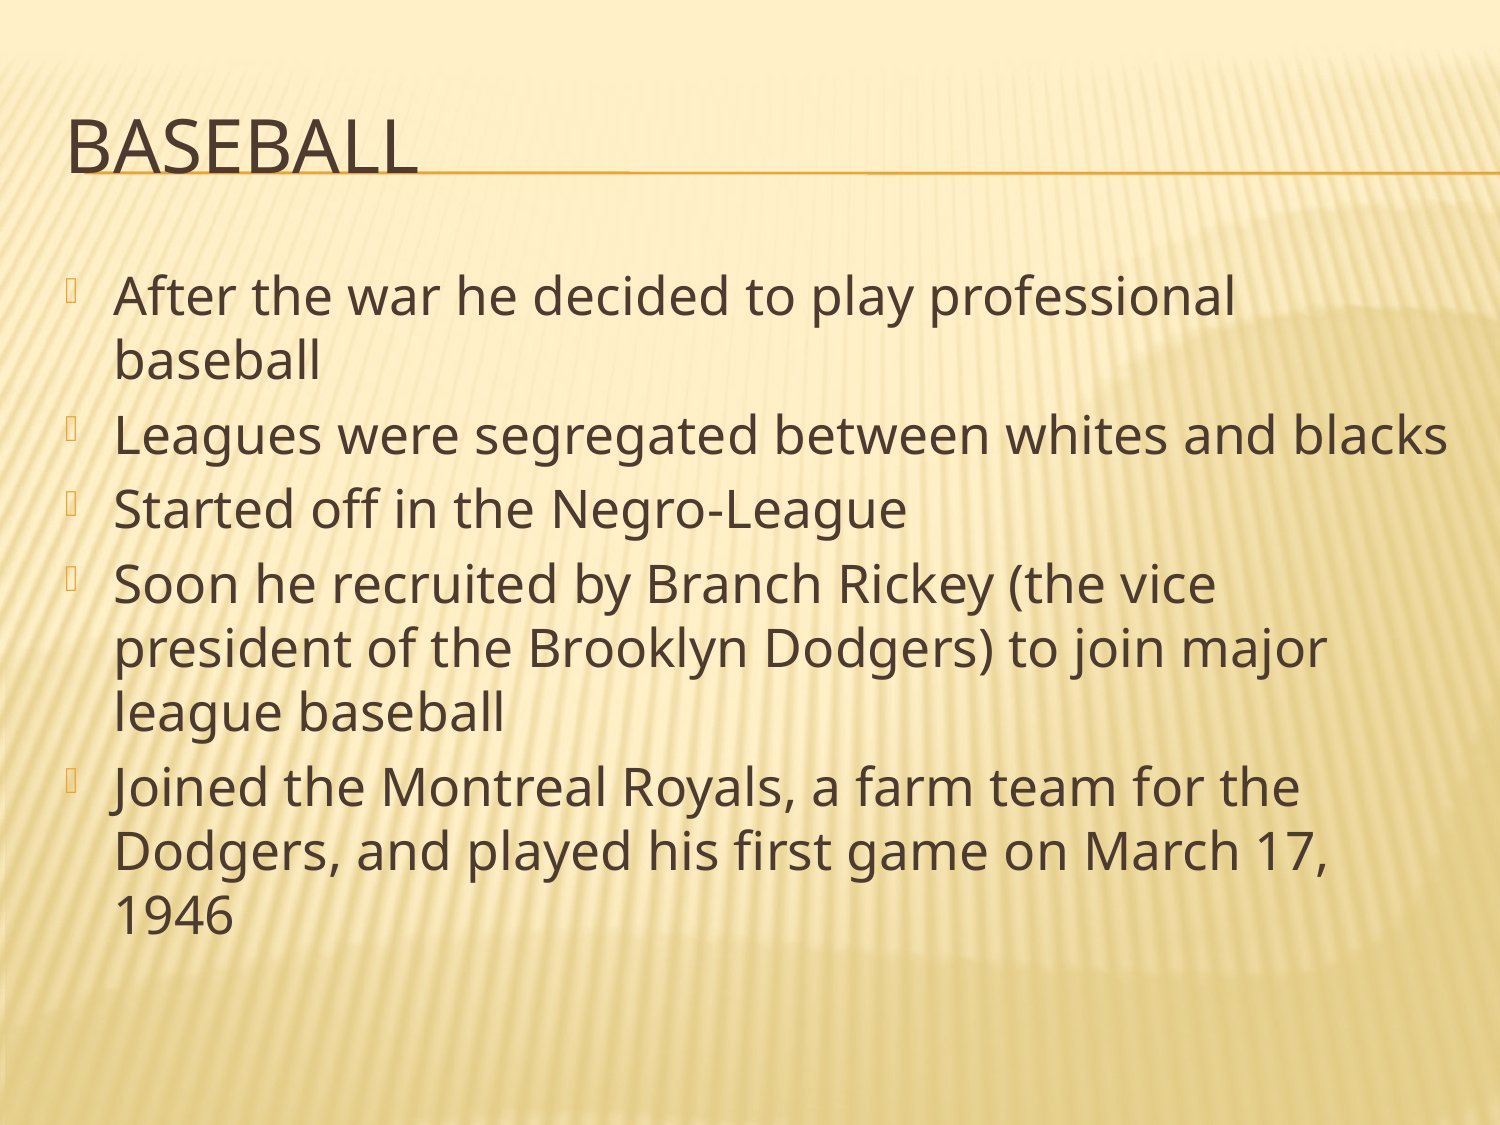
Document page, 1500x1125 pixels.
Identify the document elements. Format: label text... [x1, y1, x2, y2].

list After the war he decided to play professional baseball Leagues were segregated between whites and blacks Started off in the Negro-League Soon he recruited by Branch Rickey (the vice president of the Brooklyn Dodgers) to join major league baseball Joined the Montreal Royals, a farm team for the Dodgers, and played his first game on March 17, 1946 [50, 254, 1475, 998]
title Baseball [50, 75, 1475, 213]
